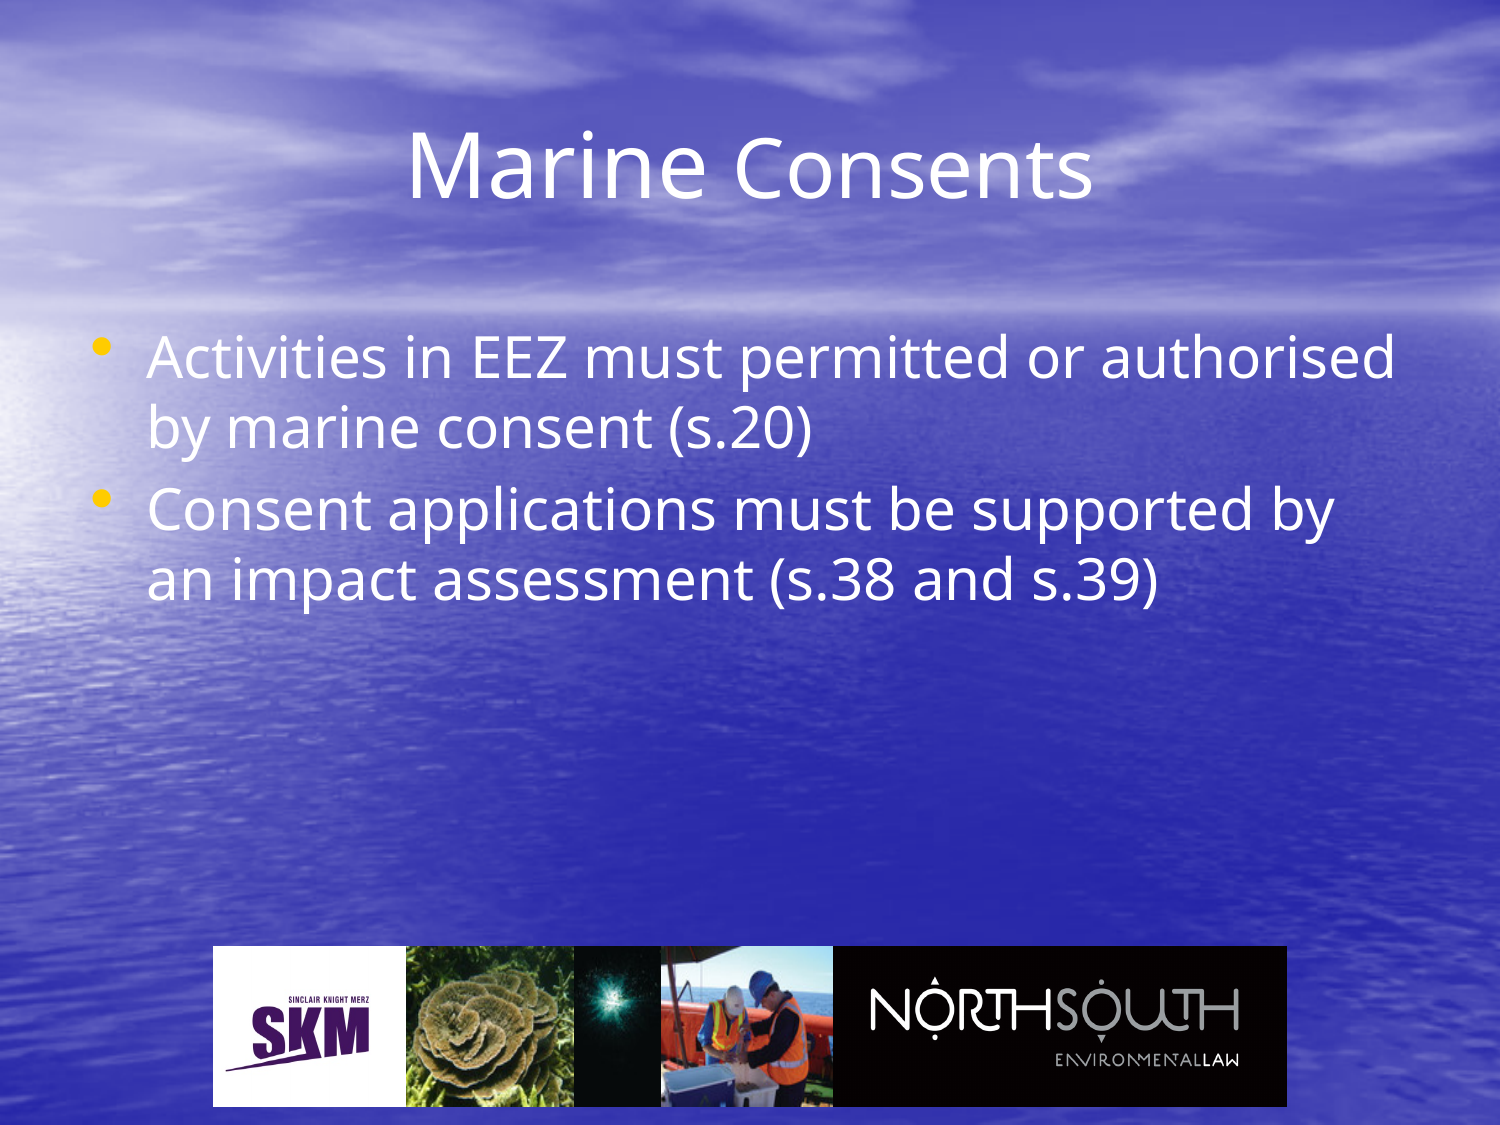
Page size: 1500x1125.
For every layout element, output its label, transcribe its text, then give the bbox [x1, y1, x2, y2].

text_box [182, 892, 1318, 1125]
list Activities in EEZ must permitted or authorised by marine consent (s.20) Consent applications must be supported by an impact assessment (s.38 and s.39) [74, 312, 1426, 988]
title Marine Consents [74, 47, 1426, 276]
